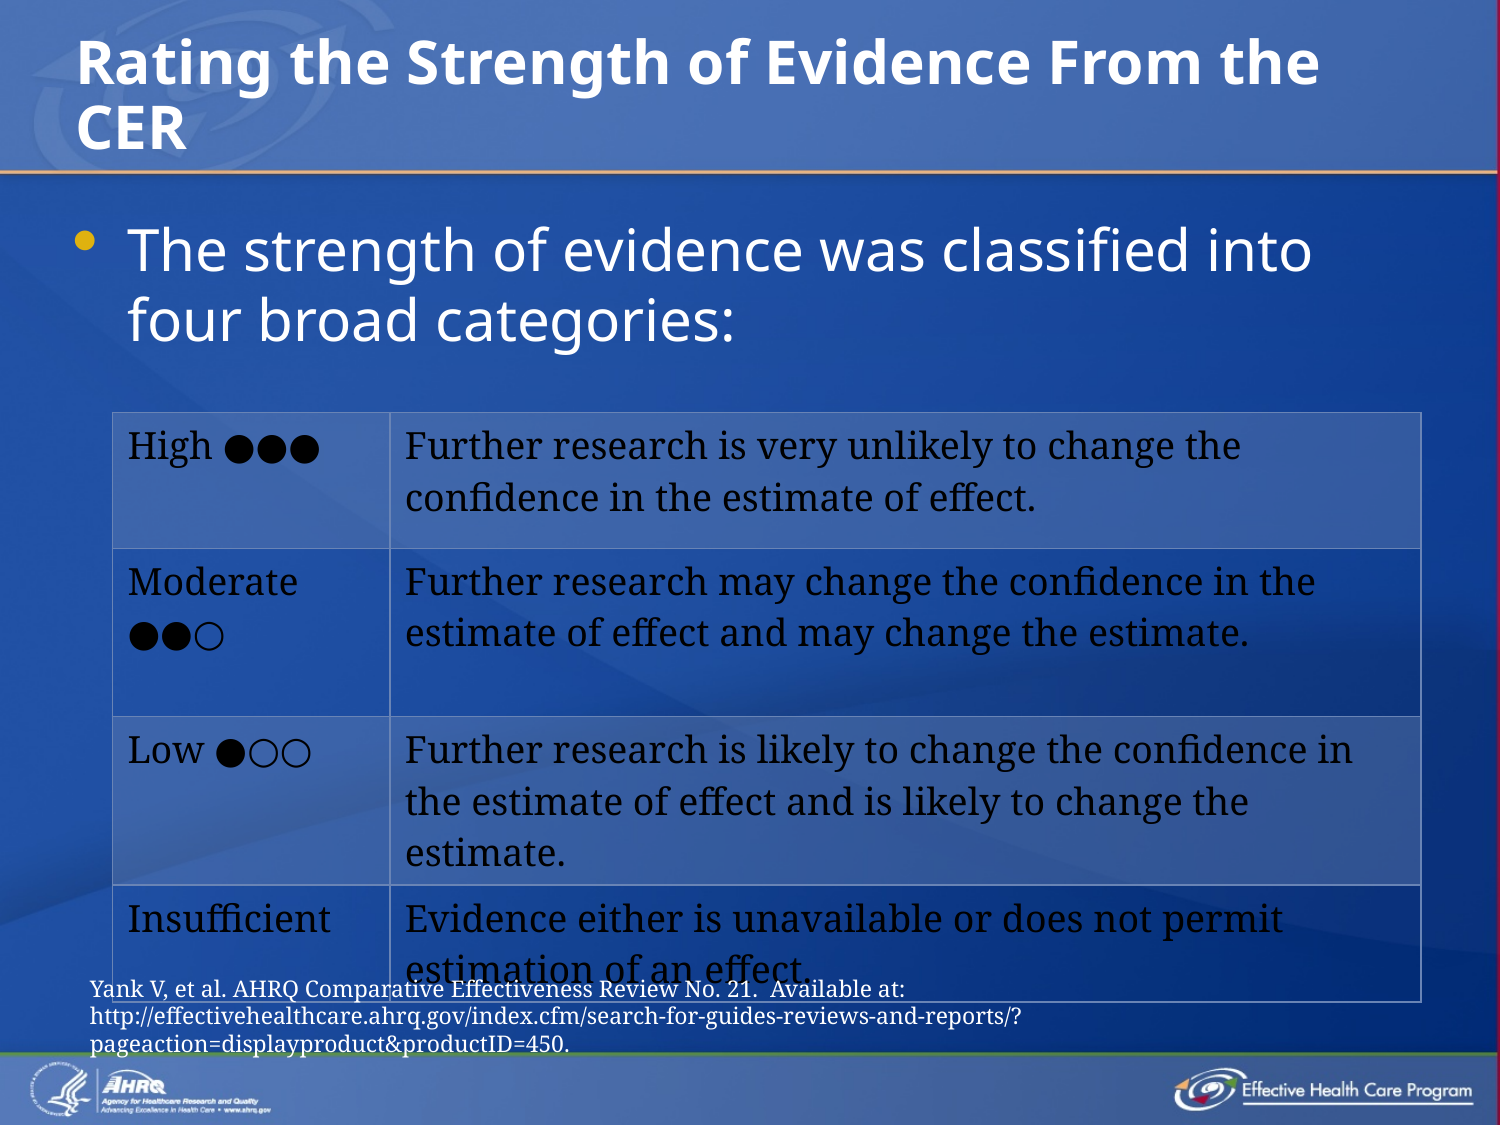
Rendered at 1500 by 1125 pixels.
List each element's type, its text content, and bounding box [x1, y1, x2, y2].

table_cell Insufficient [113, 886, 389, 966]
table_header Further research is very unlikely to change the confidence in the estimate of effect. [391, 413, 1420, 548]
table_cell Low ●○○ [113, 717, 389, 884]
text_box Yank V, et al. AHRQ Comparative Effectiveness Review No. 21. Available at: http://effectivehealthcare.ahrq.gov/index.cfm/search-for-guides-reviews-and-reports/?pageaction=displayproduct&productID=450. [74, 966, 1438, 1064]
table_cell Moderate ●●○ [113, 549, 389, 716]
table_cell Further research may change the confidence in the estimate of effect and may change the estimate. [391, 549, 1420, 716]
table_cell Evidence either is unavailable or does not permit estimation of an effect. [391, 886, 1420, 966]
table_cell Further research is likely to change the confidence in the estimate of effect and is likely to change the estimate. [391, 717, 1420, 884]
title Rating the Strength of Evidence From the CER [74, 21, 1426, 163]
picture [0, 0, 1500, 1125]
table_header High ●●● [113, 413, 389, 548]
list The strength of evidence was classified into four broad categories: [75, 213, 1425, 388]
